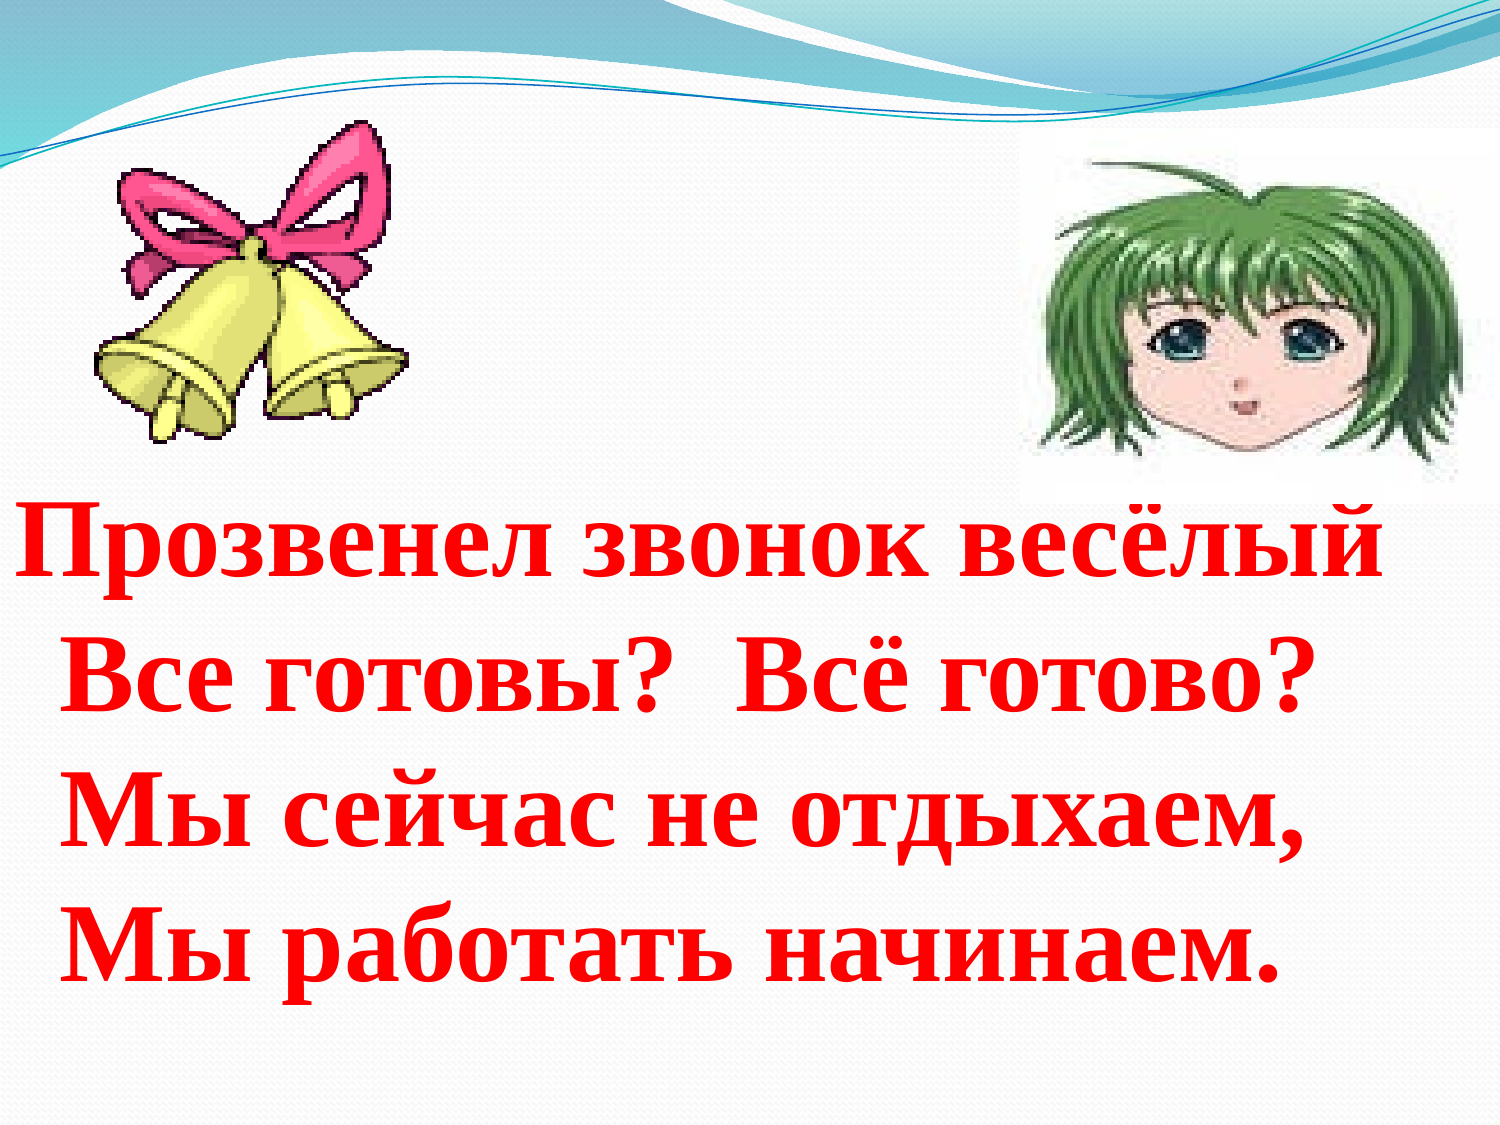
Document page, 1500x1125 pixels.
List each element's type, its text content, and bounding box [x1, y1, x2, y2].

text_box [1012, 457, 1500, 517]
picture [1019, 128, 1500, 505]
picture [58, 116, 446, 449]
list Прозвенел звонок весёлый Все готовы? Всё готово? Мы сейчас не отдыхаем, Мы работать начинаем. [0, 457, 1500, 1125]
